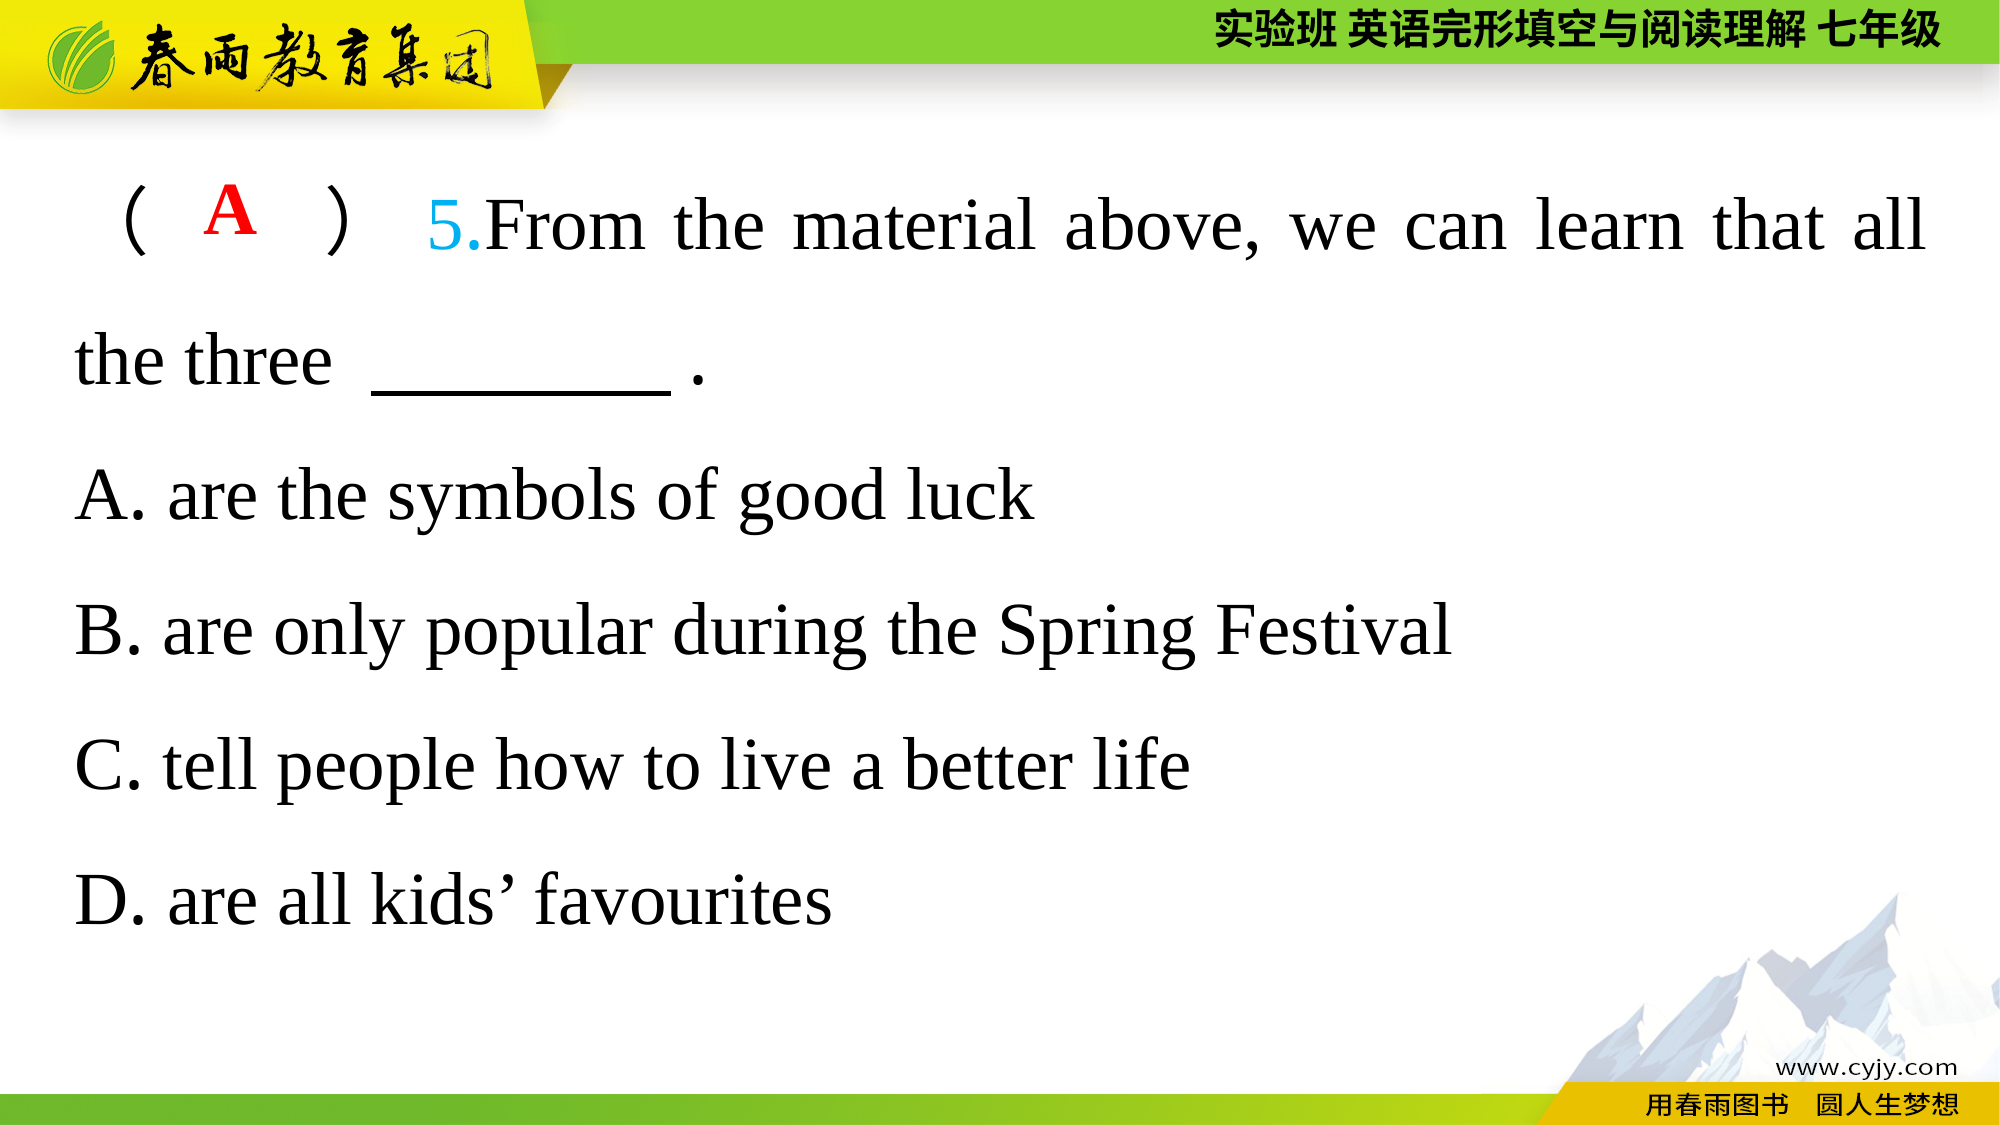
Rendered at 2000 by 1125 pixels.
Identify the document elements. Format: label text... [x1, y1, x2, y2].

list （ ）5.From the material above, we can learn that all the three . A. are the symbols of good luck B. are only popular during the Spring Festival C. tell people how to live a better life D. are all kids’ favourites [59, 122, 1944, 939]
picture [0, 0, 2000, 1125]
text_box A [188, 152, 273, 258]
